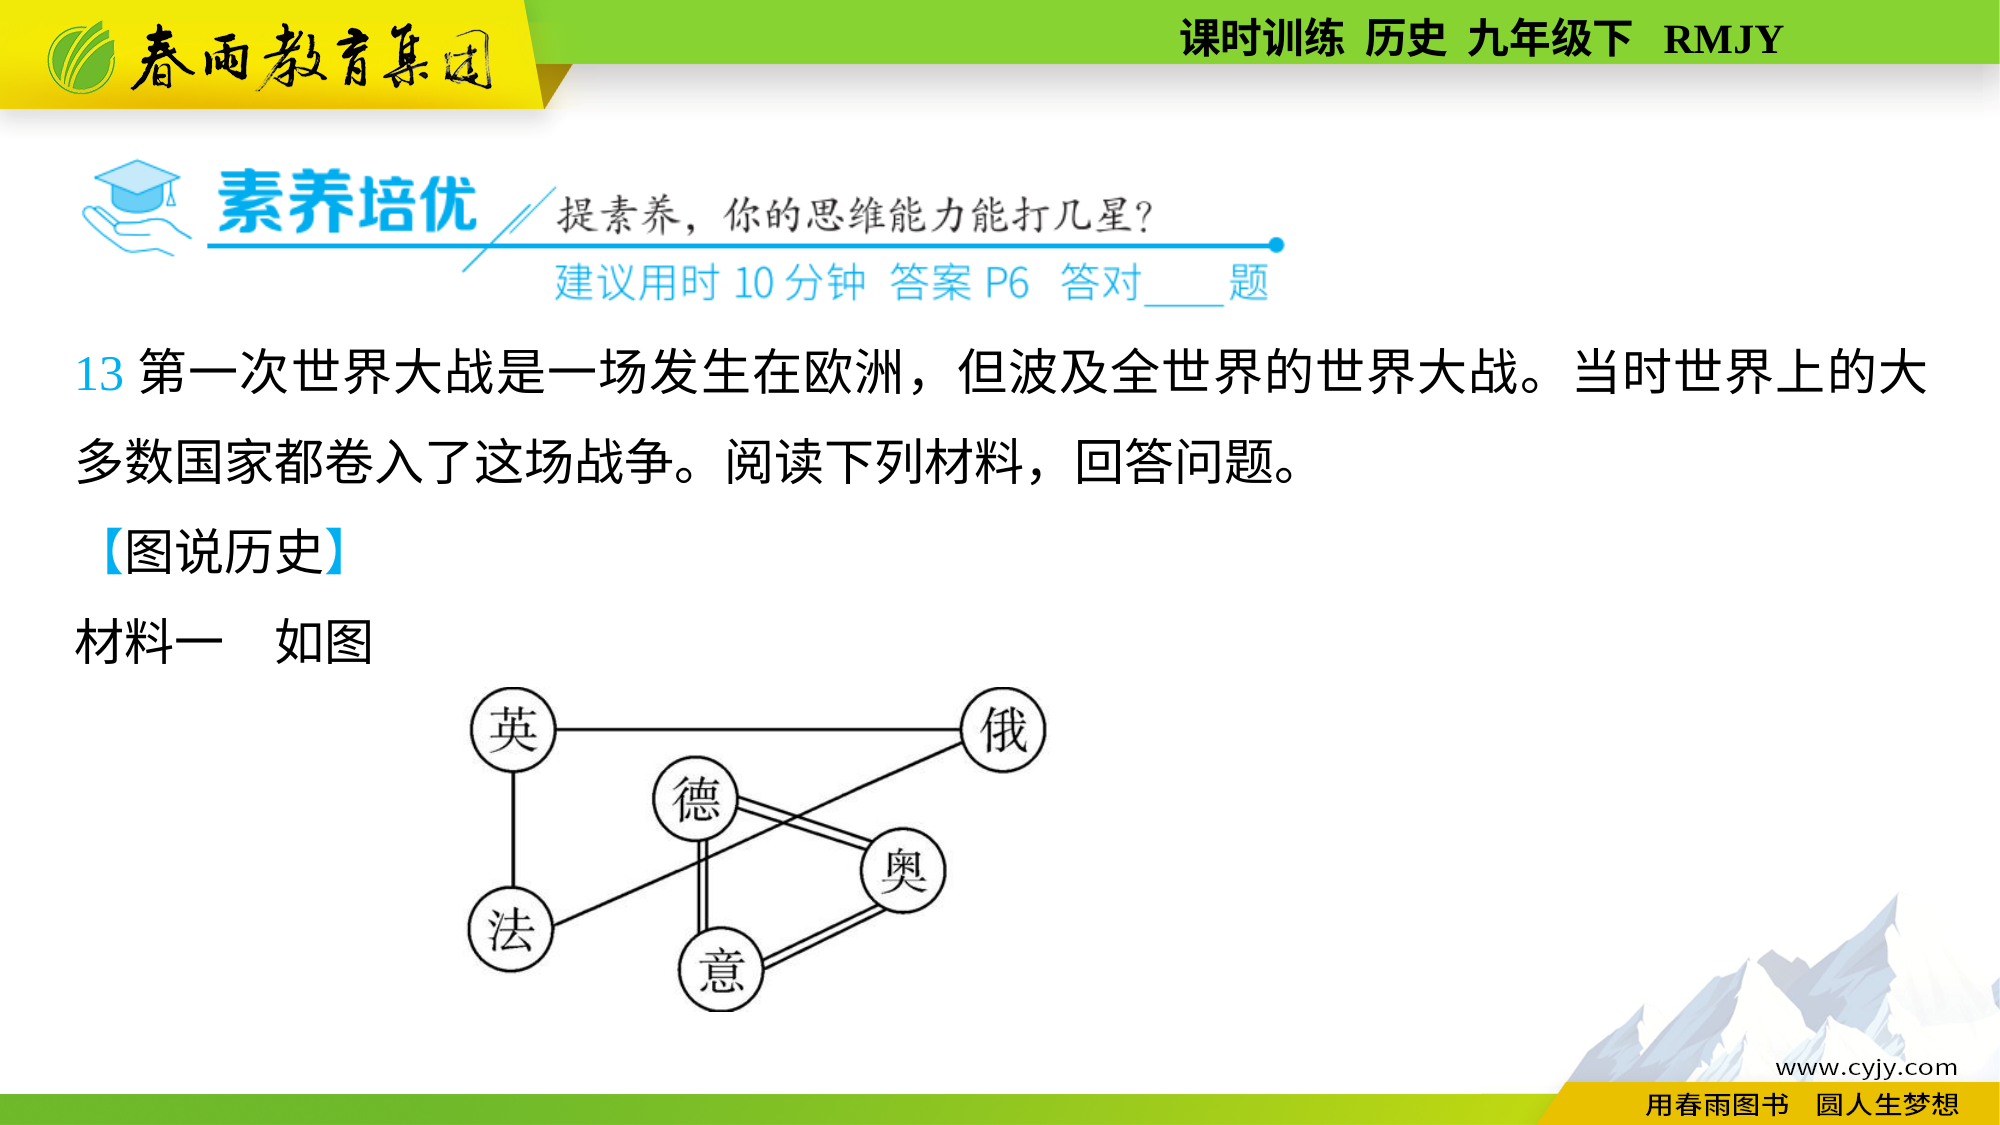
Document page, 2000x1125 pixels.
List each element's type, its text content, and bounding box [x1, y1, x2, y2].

list 13第一次世界大战是一场发生在欧洲，但波及全世界的世界大战。当时世界上的大多数国家都卷入了这场战争。阅读下列材料，回答问题。 【图说历史】 材料一 如图 [59, 302, 1944, 670]
picture [0, 0, 2000, 1125]
